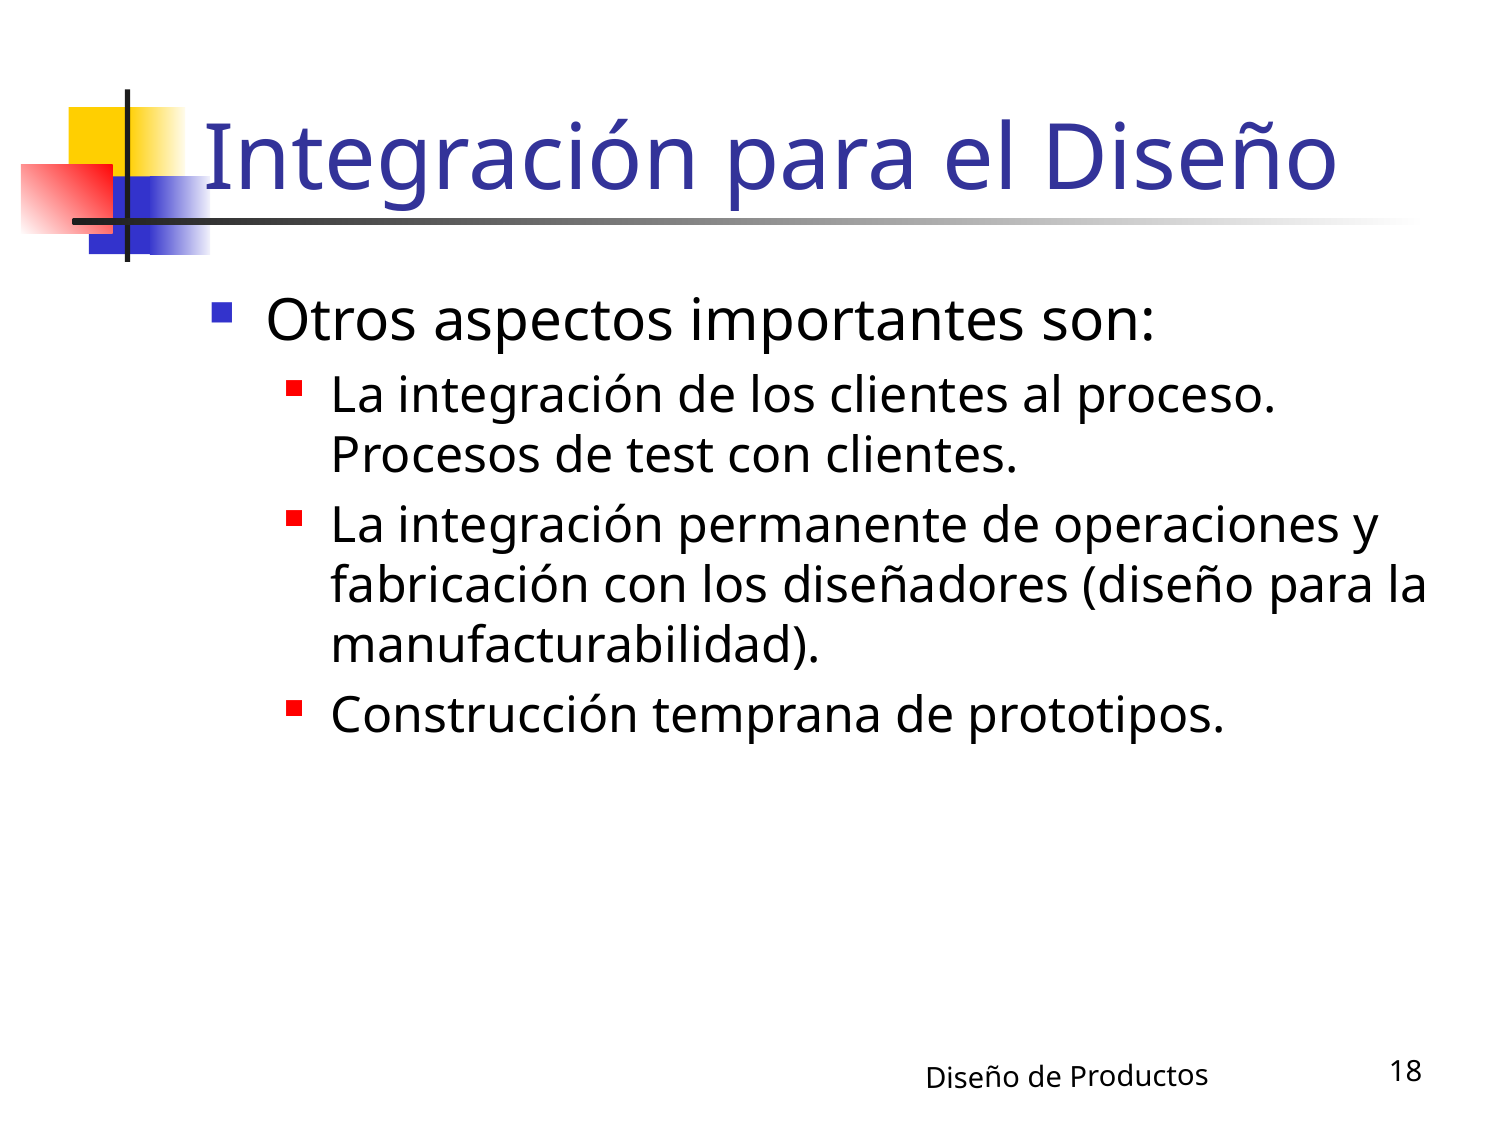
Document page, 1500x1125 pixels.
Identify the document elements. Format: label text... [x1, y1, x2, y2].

slide_number 18 [1124, 1024, 1438, 1101]
title Integración para el Diseño [188, 27, 1468, 216]
footer Diseño de Productos [794, 1028, 1422, 1109]
list Otros aspectos importantes son: La integración de los clientes al proceso. Procesos de test con clientes. La integración permanente de operaciones y fabricación con los diseñadores (diseño para la manufacturabilidad). Construcción temprana de prototipos. [193, 274, 1470, 1007]
